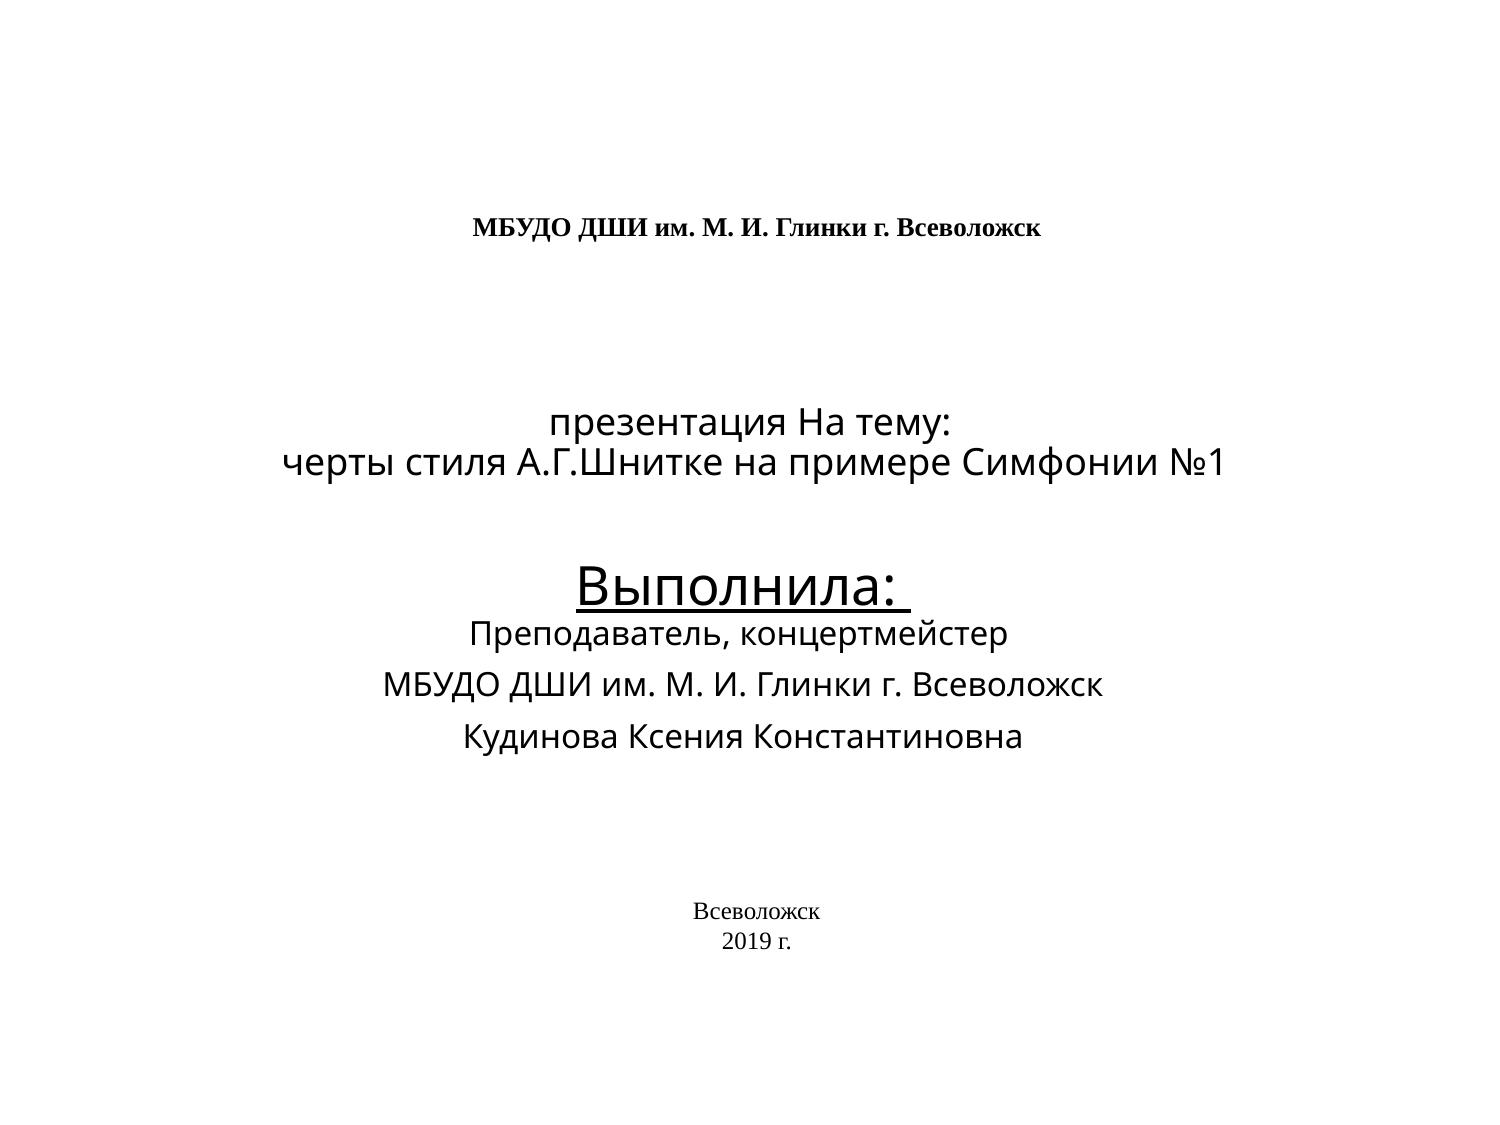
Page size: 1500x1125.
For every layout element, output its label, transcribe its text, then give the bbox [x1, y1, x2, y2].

text_box Всеволожск 2019 г. [678, 886, 836, 962]
text_box МБУДО ДШИ им. М. И. Глинки г. Всеволожск [183, 201, 1330, 250]
title презентация На тему: черты стиля А.Г.Шнитке на примере Симфонии №1 [230, 260, 1281, 491]
subtitle Выполнила: Преподаватель, концертмейстер МБУДО ДШИ им. М. И. Глинки г. Всеволожск Кудинова Ксения Константиновна [218, 550, 1269, 906]
